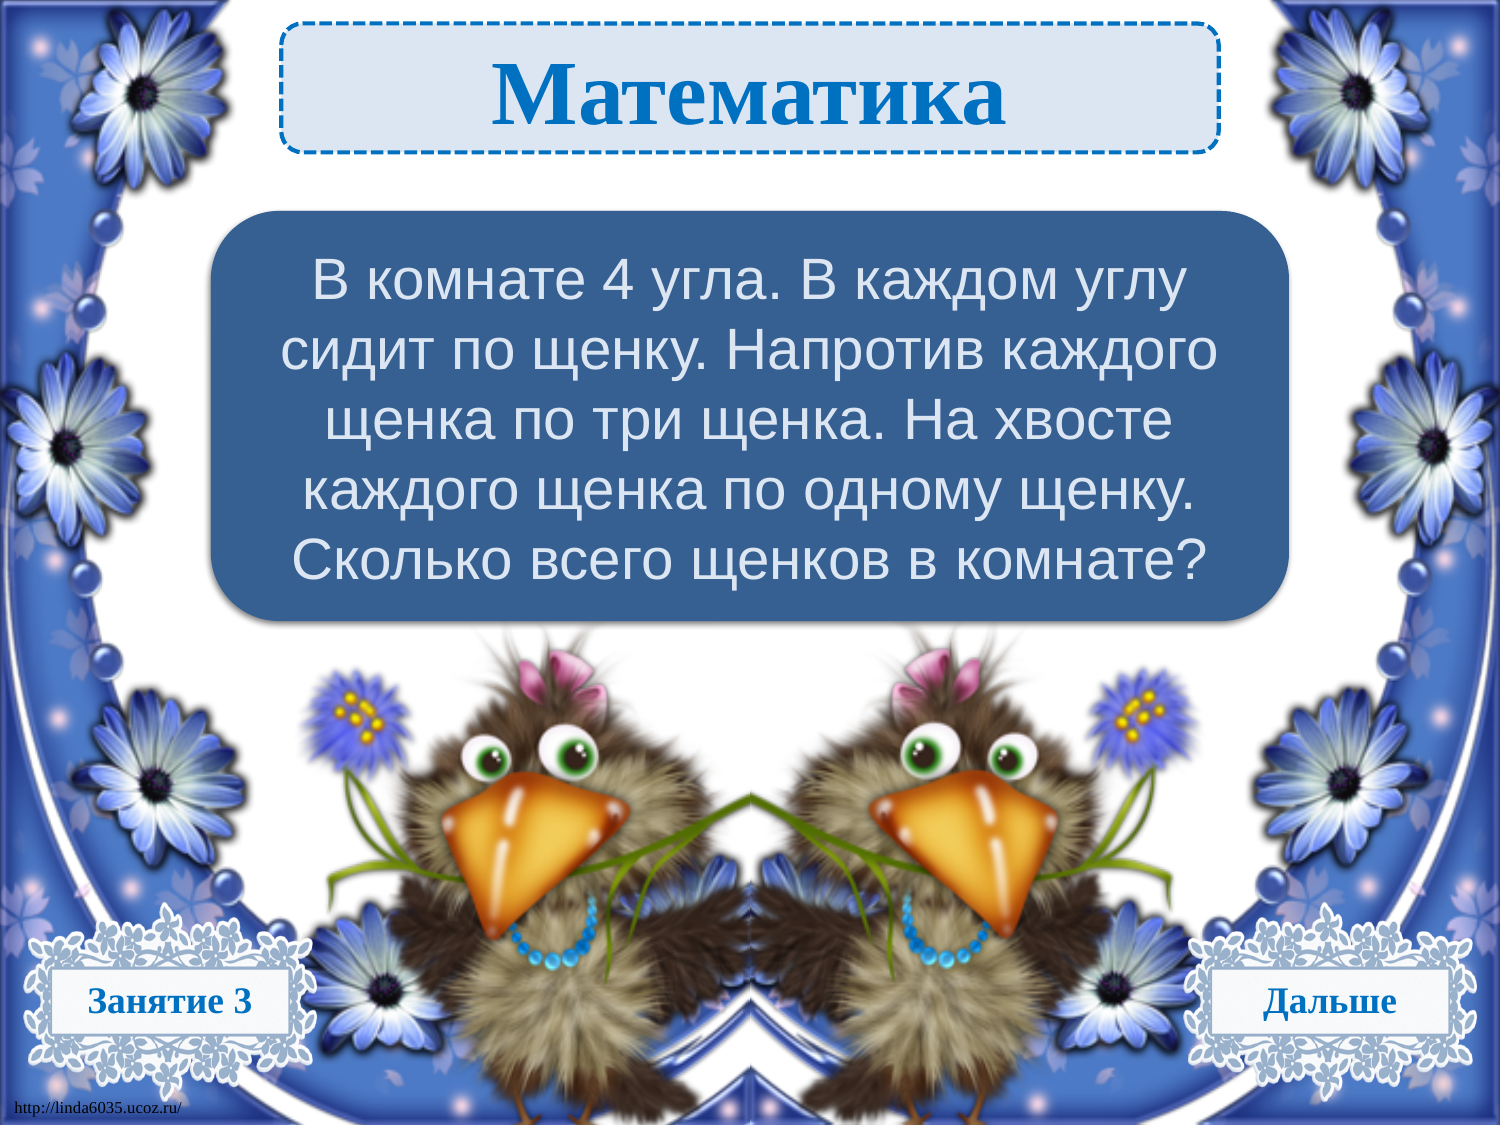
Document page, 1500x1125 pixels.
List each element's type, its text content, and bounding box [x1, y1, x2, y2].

text_box [208, 208, 1292, 624]
picture [0, 0, 1500, 1125]
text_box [1183, 902, 1477, 1102]
text_box Математика [279, 21, 1221, 155]
